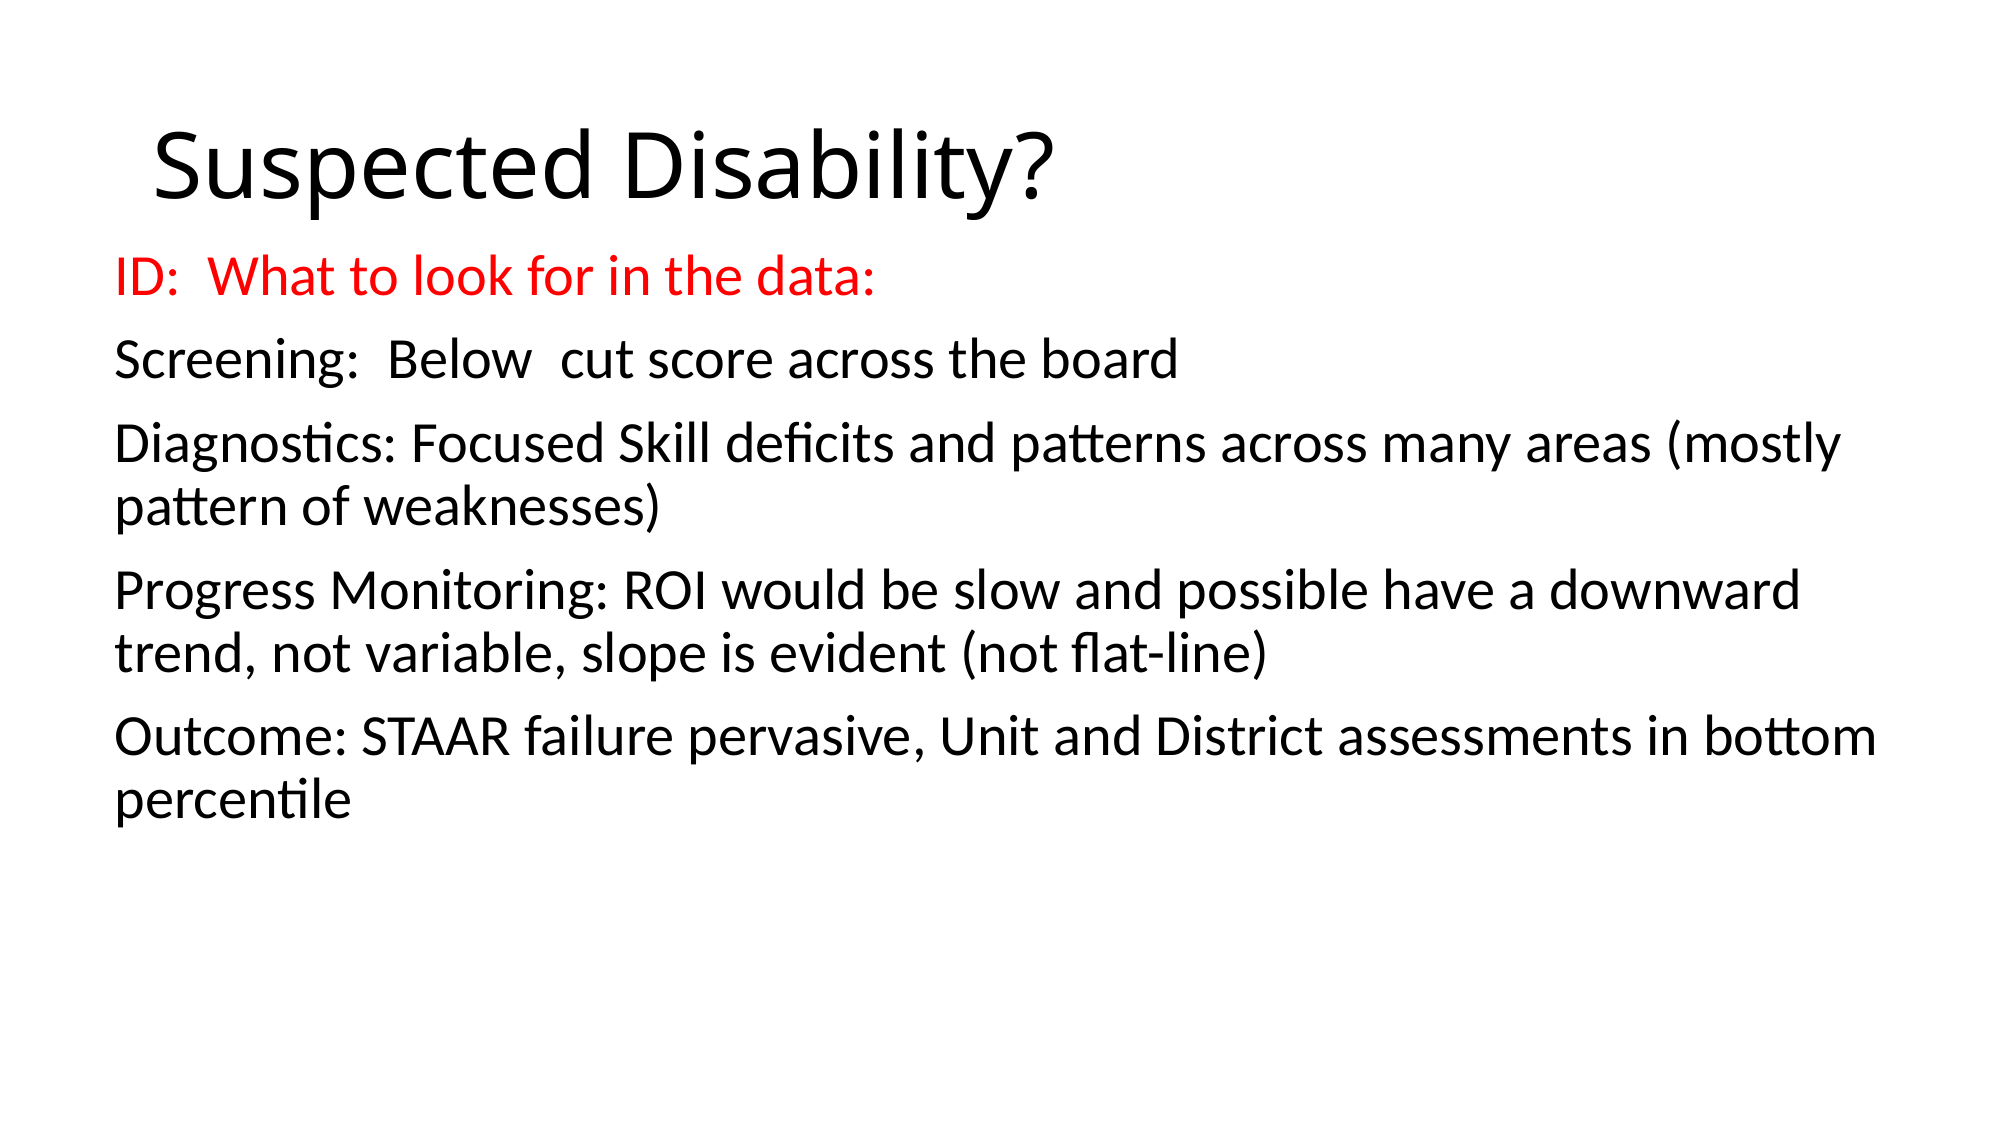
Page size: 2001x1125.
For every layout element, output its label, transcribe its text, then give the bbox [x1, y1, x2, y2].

list ID: What to look for in the data: Screening: Below cut score across the board Diagnostics: Focused Skill deficits and patterns across many areas (mostly pattern of weaknesses) Progress Monitoring: ROI would be slow and possible have a downward trend, not variable, slope is evident (not flat-line) Outcome: STAAR failure pervasive, Unit and District assessments in bottom percentile [99, 237, 1900, 1005]
title Suspected Disability? [137, 59, 1863, 237]
